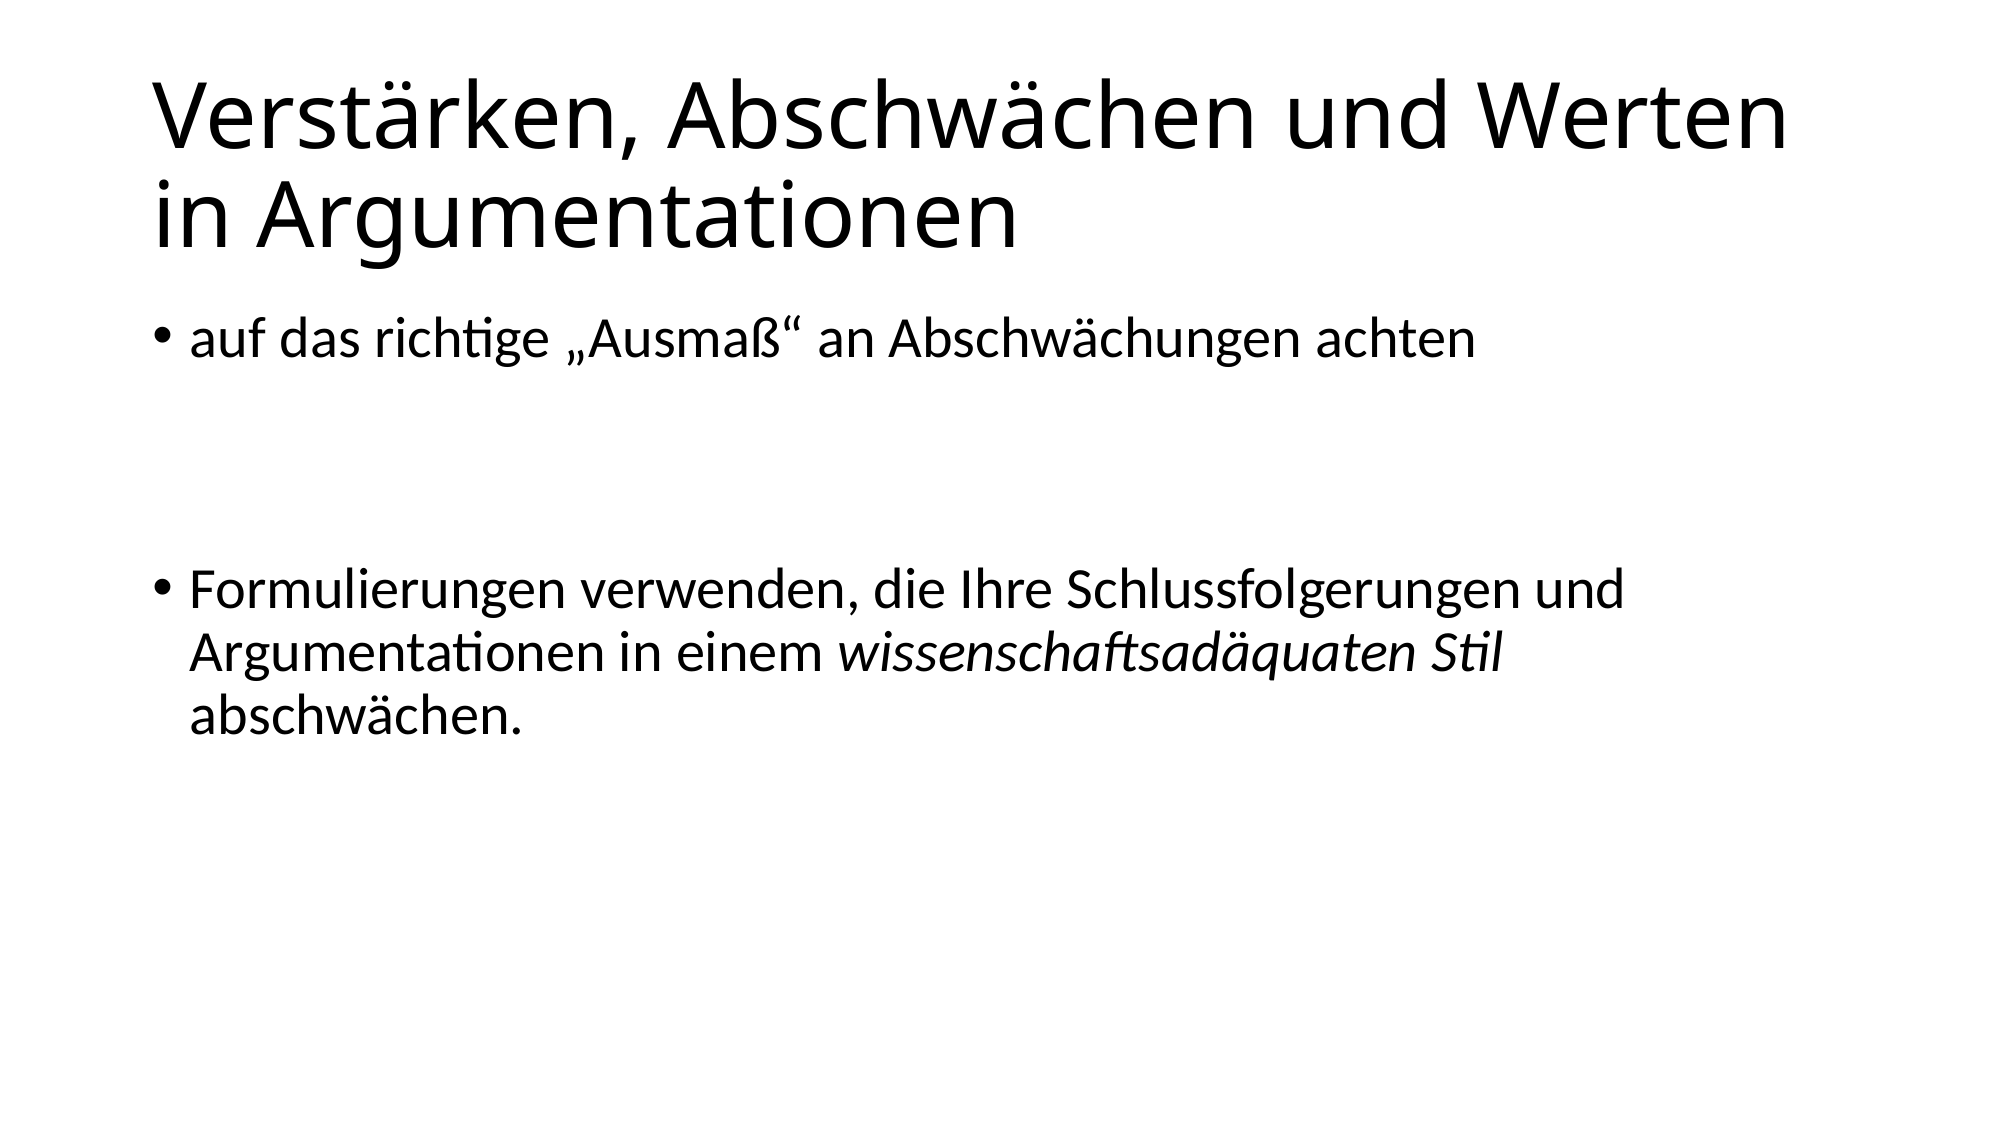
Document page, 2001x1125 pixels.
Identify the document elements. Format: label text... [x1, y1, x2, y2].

title Verstärken, Abschwächen und Werten in Argumentationen [137, 59, 1863, 278]
list auf das richtige „Ausmaß“ an Abschwächungen achten Formulierungen verwenden, die Ihre Schlussfolgerungen und Argumentationen in einem wissenschaftsadäquaten Stil abschwächen. [137, 299, 1863, 1014]
